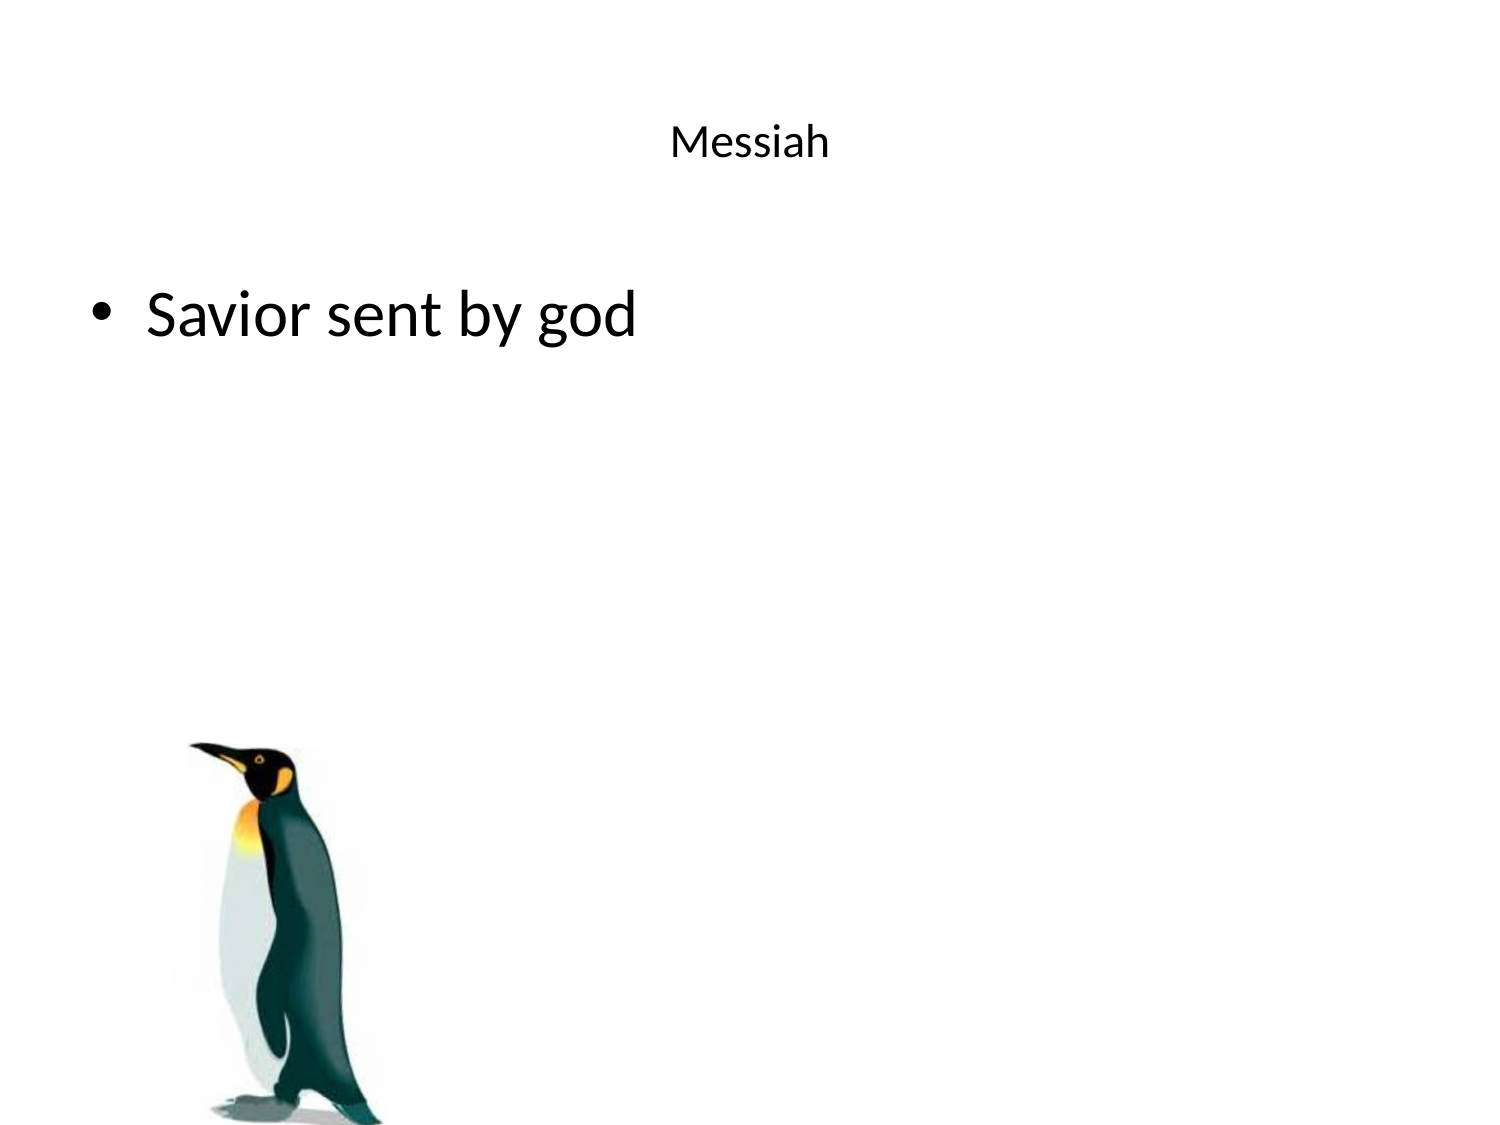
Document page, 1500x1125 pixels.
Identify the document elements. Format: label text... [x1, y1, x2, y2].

title Messiah [75, 45, 1425, 233]
picture [164, 741, 407, 1125]
list Savior sent by god [75, 262, 1425, 1005]
